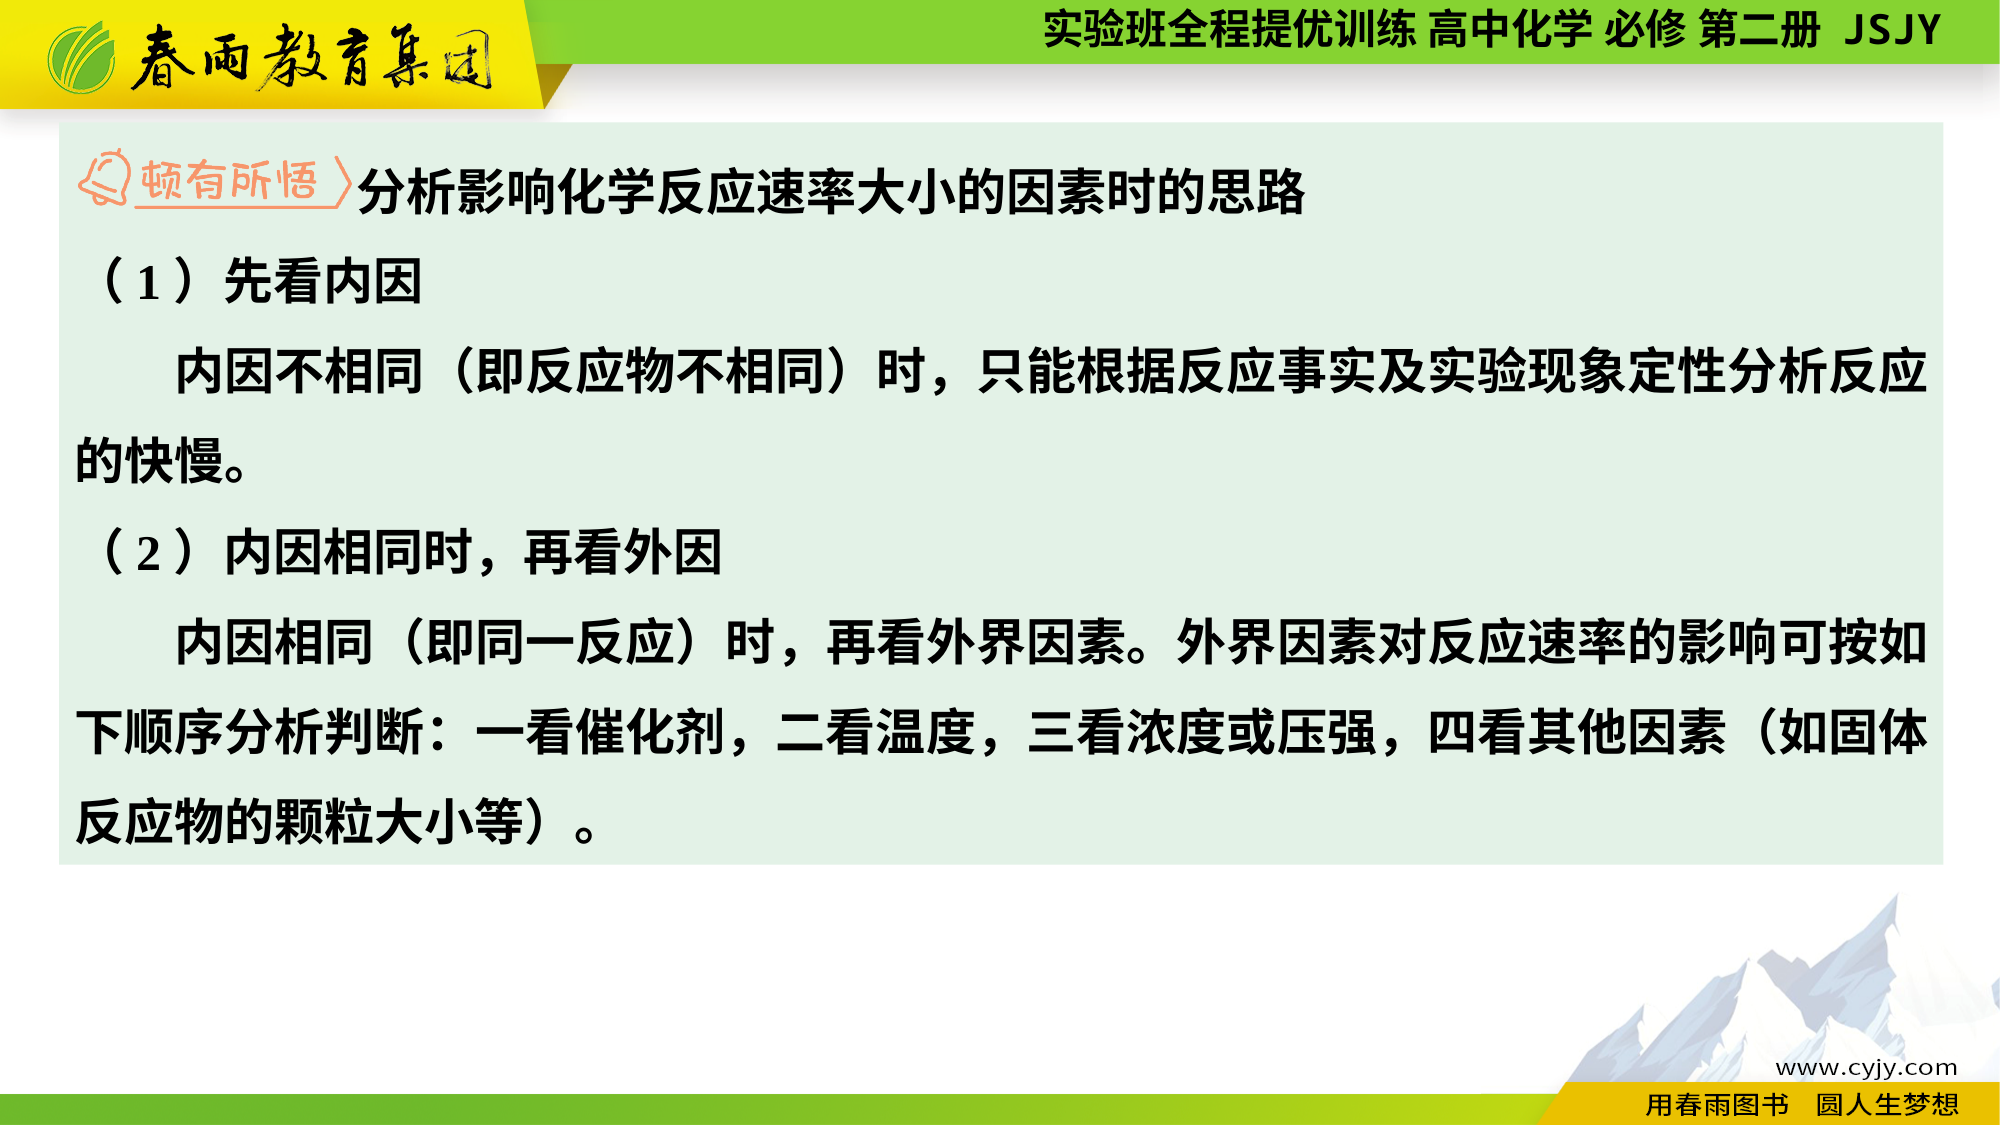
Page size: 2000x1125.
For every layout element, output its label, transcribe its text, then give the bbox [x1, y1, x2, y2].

list 分析影响化学反应速率大小的因素时的思路 （1）先看内因 内因不相同（即反应物不相同）时，只能根据反应事实及实验现象定性分析反应的快慢。 （2）内因相同时，再看外因 内因相同（即同一反应）时，再看外界因素。外界因素对反应速率的影响可按如下顺序分析判断：一看催化剂，二看温度，三看浓度或压强，四看其他因素（如固体反应物的颗粒大小等）。 [59, 122, 1944, 865]
picture [0, 0, 2000, 1125]
